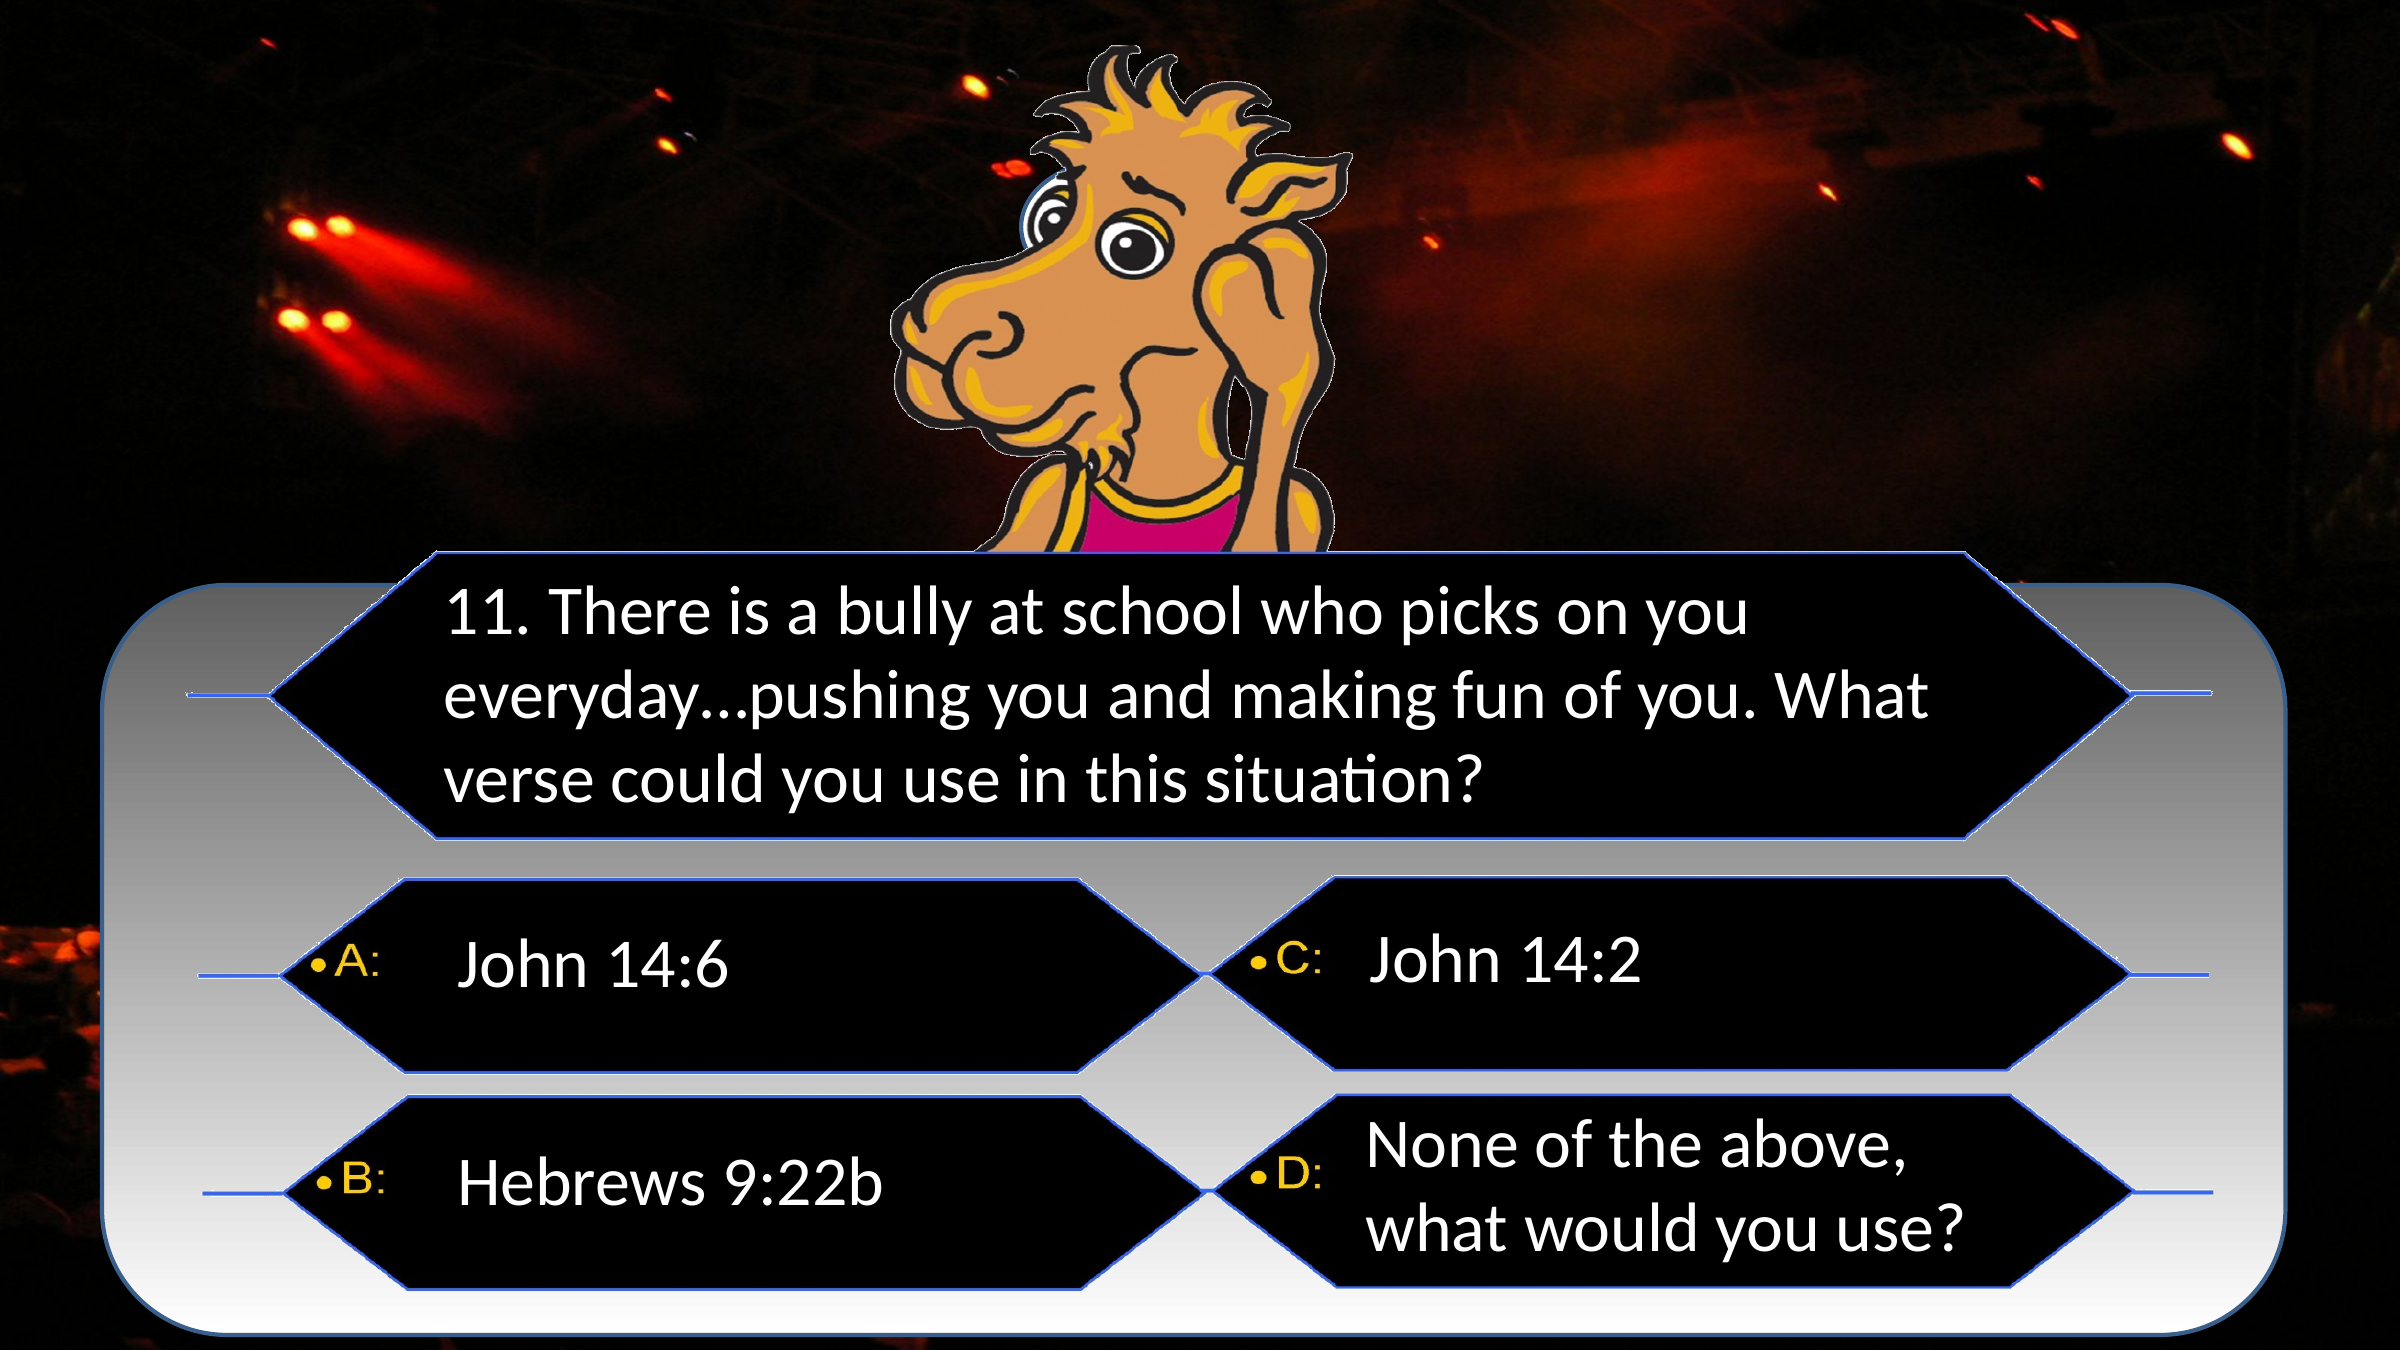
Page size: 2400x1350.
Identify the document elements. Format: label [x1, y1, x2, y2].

text_box [185, 44, 2215, 1350]
picture [0, 0, 2400, 1350]
